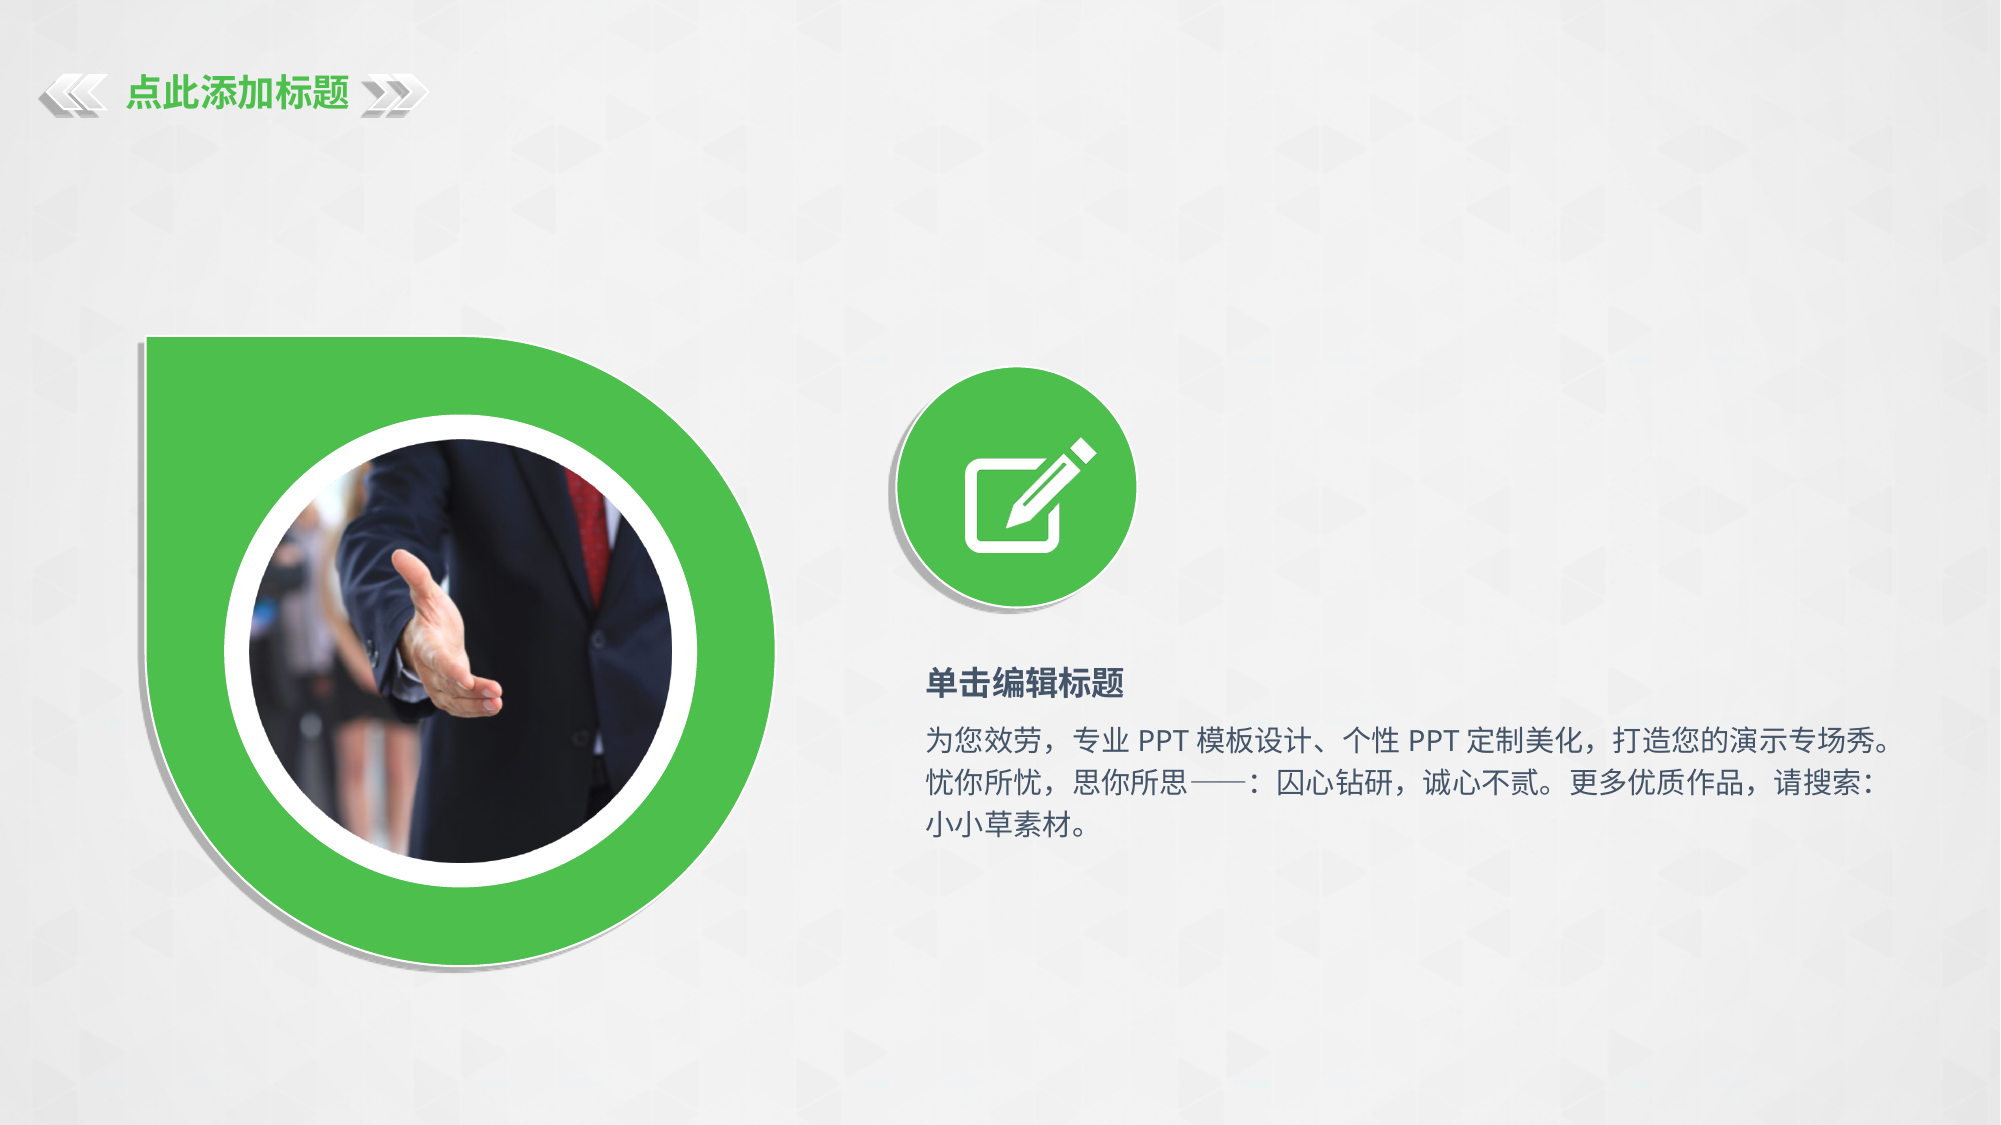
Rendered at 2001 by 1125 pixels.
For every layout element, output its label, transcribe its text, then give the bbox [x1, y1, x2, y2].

text_box [262, 896, 659, 967]
text_box [702, 448, 776, 854]
text_box 单击编辑标题 [925, 662, 1378, 703]
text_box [46, 61, 429, 123]
text_box 为您效劳，专业PPT模板设计、个性PPT定制美化，打造您的演示专场秀。忧你所忧，思你所思——：囚心钻研，诚心不贰。更多优质作品，请搜索：小小草素材。 [925, 715, 1893, 842]
text_box [896, 366, 1138, 608]
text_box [223, 414, 698, 888]
text_box [145, 335, 666, 853]
picture [0, 0, 2001, 1125]
